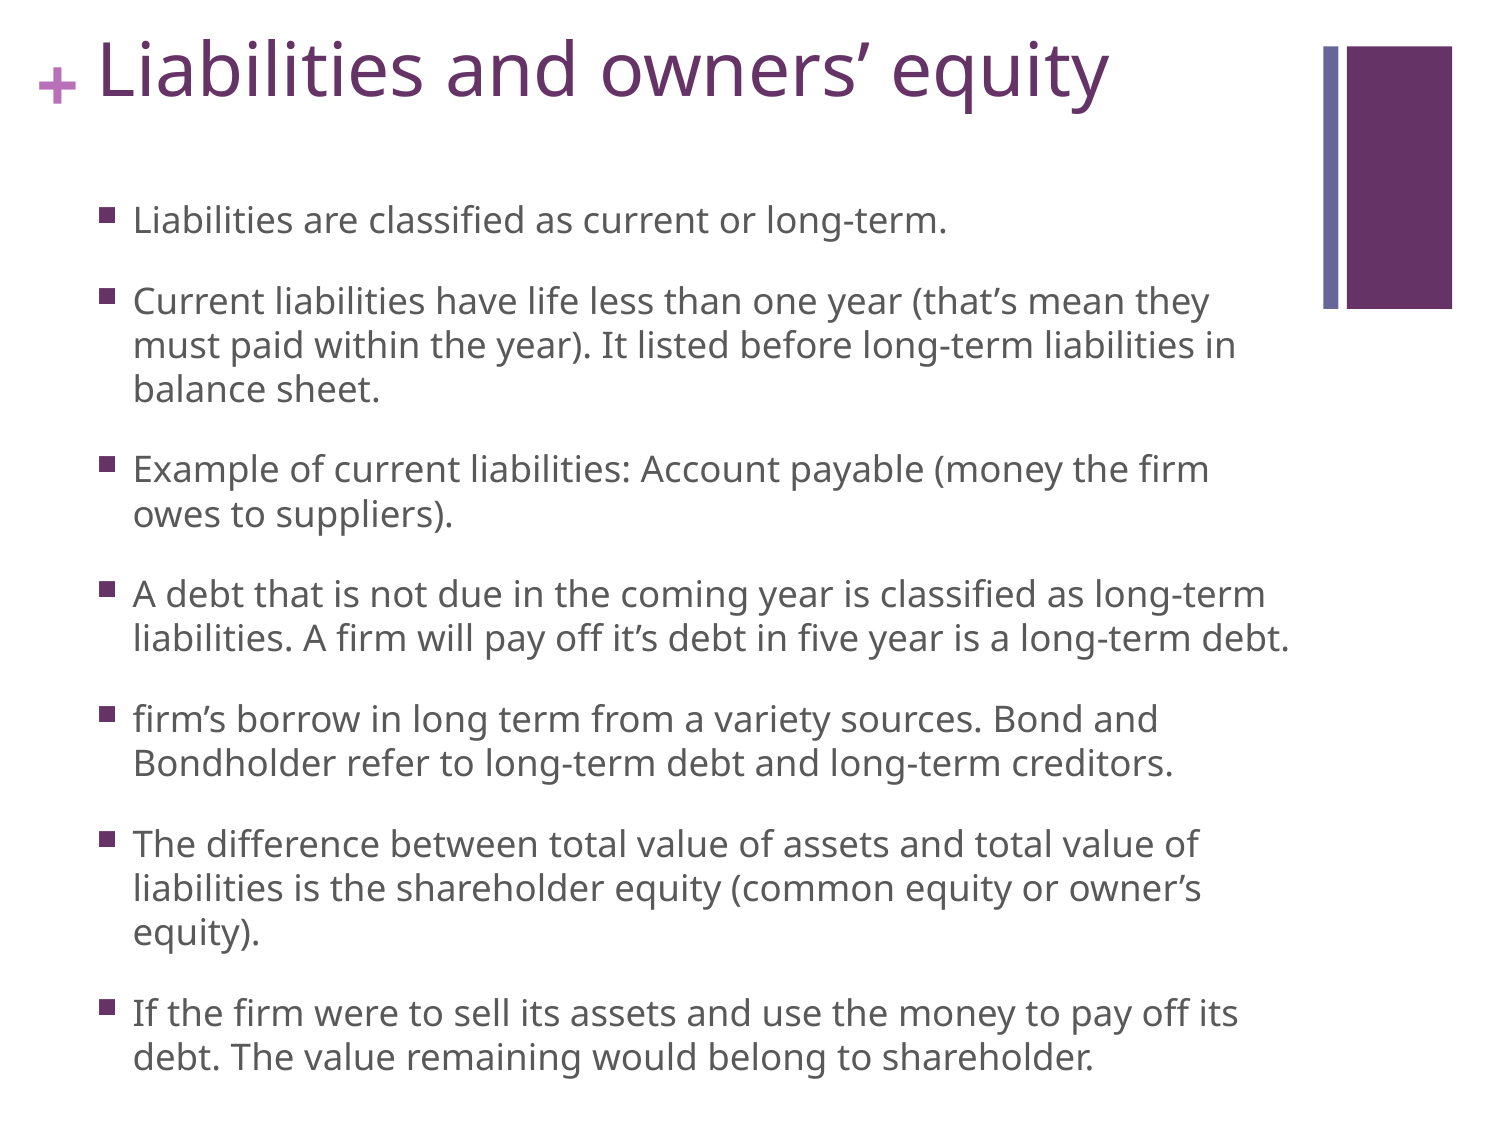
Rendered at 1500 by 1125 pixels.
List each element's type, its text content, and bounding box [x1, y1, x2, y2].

list Liabilities are classified as current or long-term. Current liabilities have life less than one year (that’s mean they must paid within the year). It listed before long-term liabilities in balance sheet. Example of current liabilities: Account payable (money the firm owes to suppliers). A debt that is not due in the coming year is classified as long-term liabilities. A firm will pay off it’s debt in five year is a long-term debt. firm’s borrow in long term from a variety sources. Bond and Bondholder refer to long-term debt and long-term creditors. The difference between total value of assets and total value of liabilities is the shareholder equity (common equity or owner’s equity). If the firm were to sell its assets and use the money to pay off its debt. The value remaining would belong to shareholder. [81, 189, 1322, 1105]
title Liabilities and owners’ equity [81, 14, 1322, 189]
